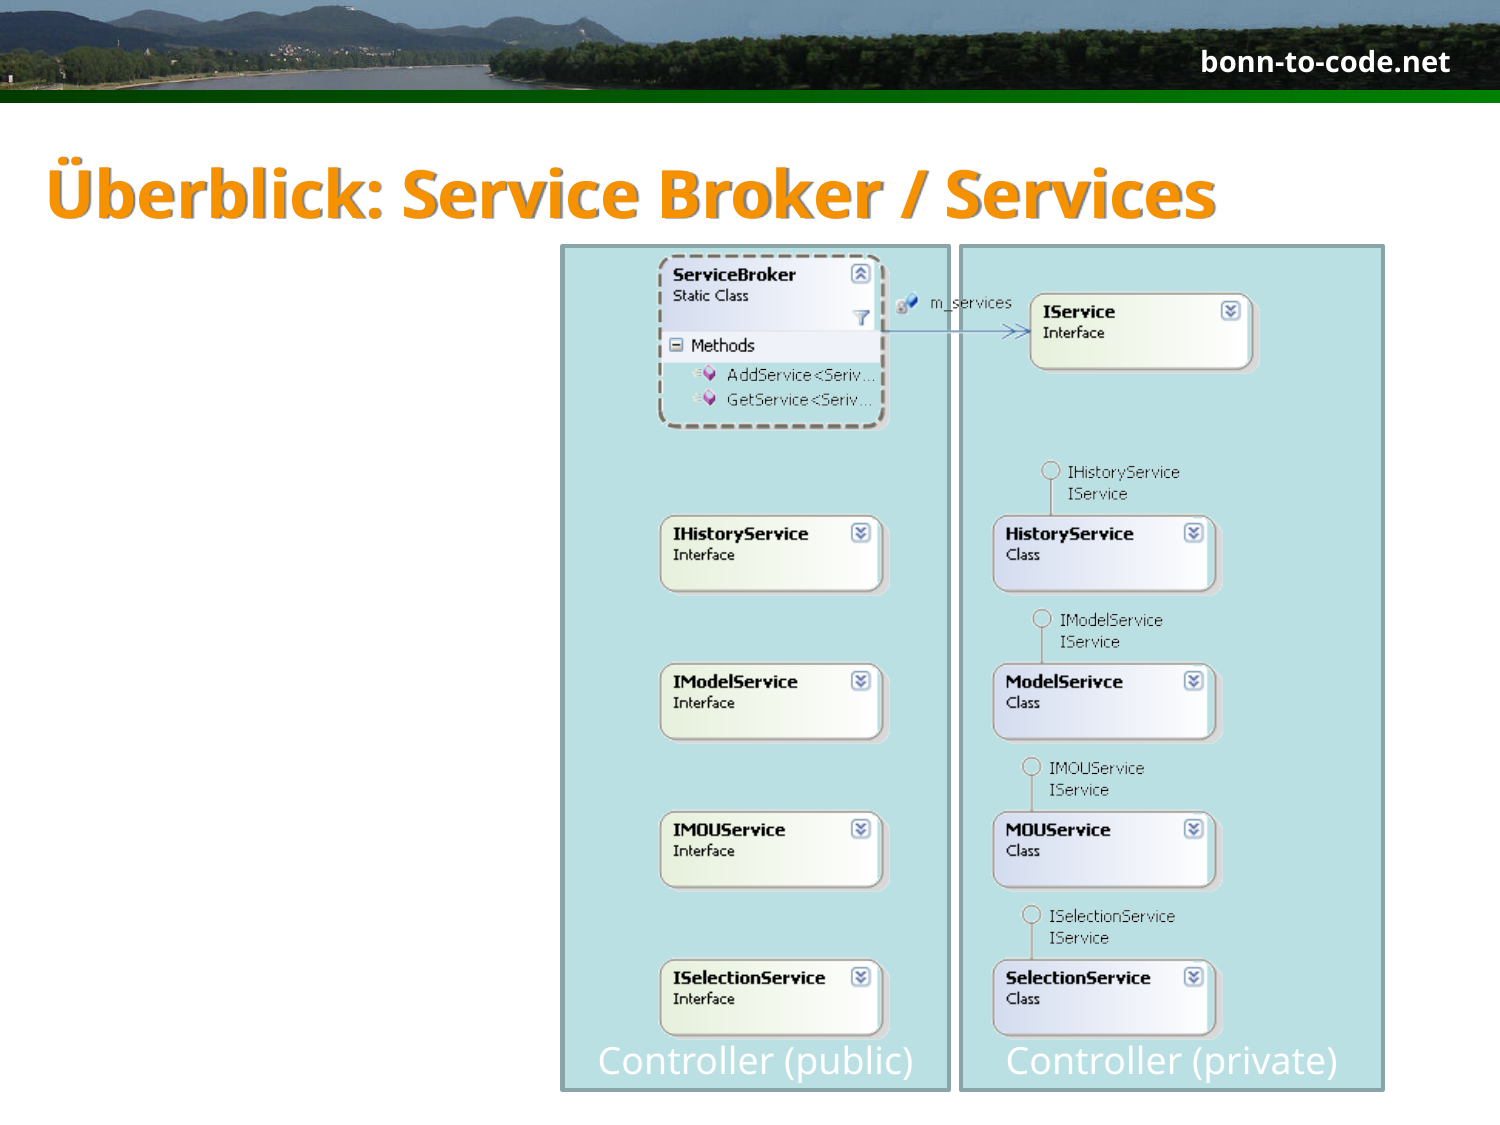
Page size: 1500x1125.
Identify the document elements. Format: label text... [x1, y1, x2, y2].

picture [562, 241, 1266, 1050]
picture [0, 0, 1500, 90]
text_box Controller (private) [959, 273, 1385, 1092]
title Überblick: Service Broker / Services [29, 113, 1471, 270]
text_box Controller (public) [560, 1055, 951, 1092]
